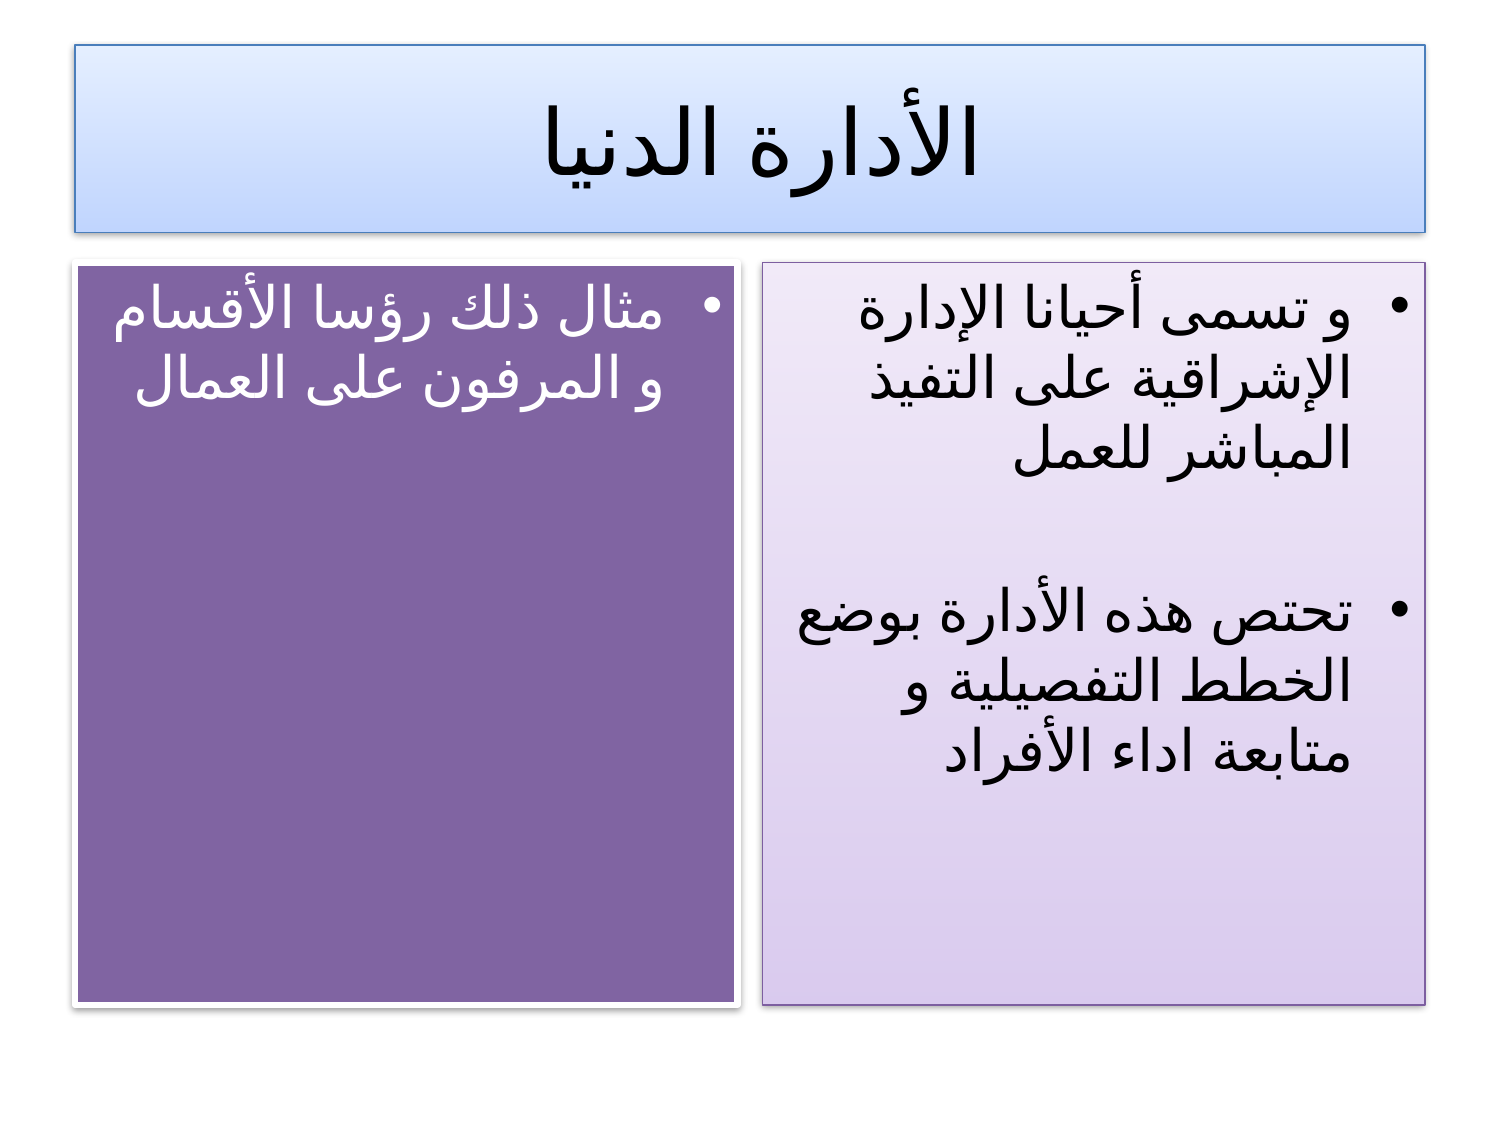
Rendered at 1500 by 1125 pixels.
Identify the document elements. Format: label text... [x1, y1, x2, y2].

list و تسمى أحيانا الإدارة الإشراقية على التفيذ المباشر للعمل تحتص هذه الأدارة بوضع الخطط التفصيلية و متابعة اداء الأفراد [762, 262, 1426, 1006]
title الأدارة الدنيا [74, 44, 1426, 233]
list مثال ذلك رؤسا الأقسام و المرفون على العمال [72, 259, 741, 1008]
